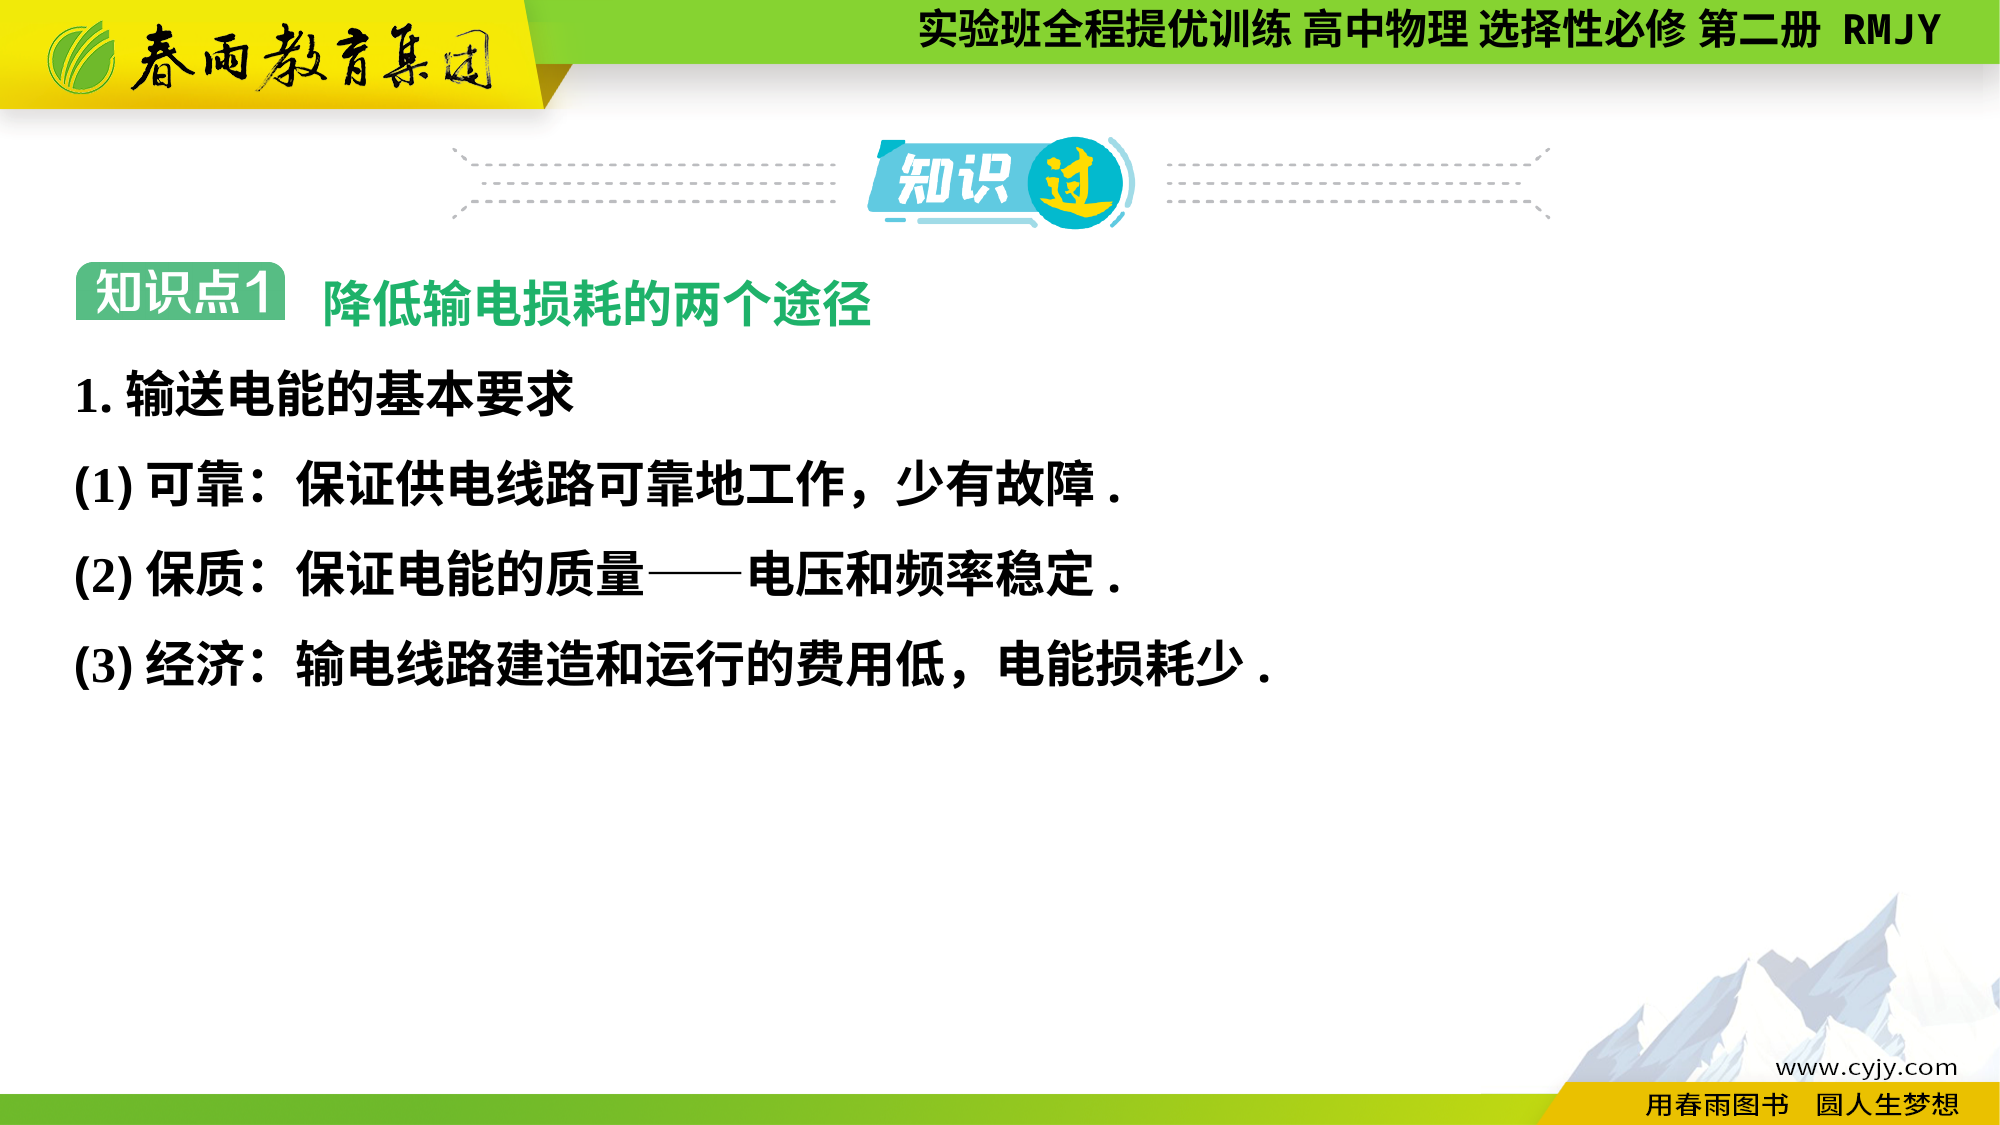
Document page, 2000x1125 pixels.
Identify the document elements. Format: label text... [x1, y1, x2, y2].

list 降低输电损耗的两个途径 1.输送电能的基本要求 (1)可靠：保证供电线路可靠地工作，少有故障. (2)保质：保证电能的质量——电压和频率稳定. (3)经济：输电线路建造和运行的费用低，电能损耗少. [59, 234, 1944, 705]
picture [0, 0, 2000, 1125]
